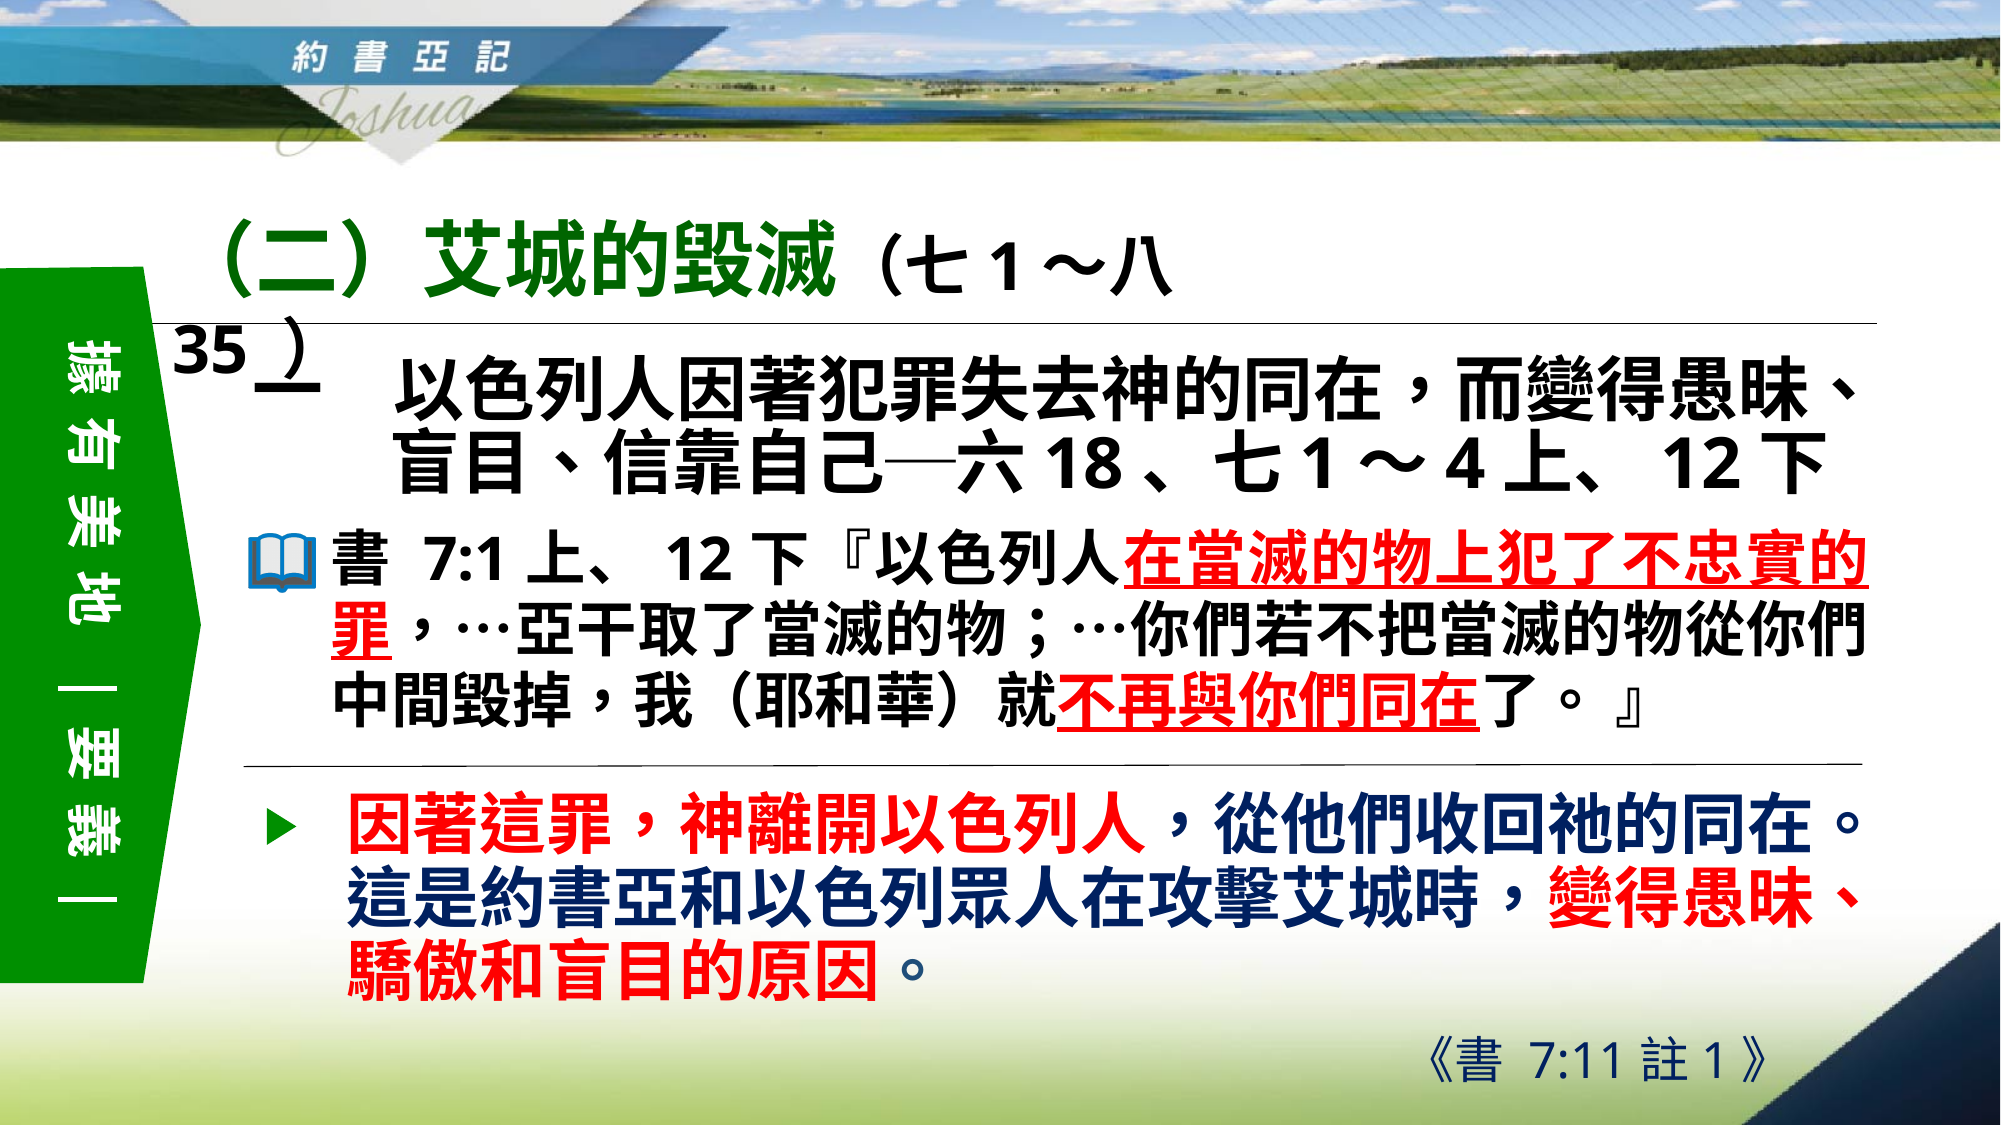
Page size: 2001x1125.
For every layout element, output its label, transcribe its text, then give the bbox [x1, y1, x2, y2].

text_box 書 7:1上、12下『以色列人在當滅的物上犯了不忠實的罪，…亞干取了當滅的物；…你們若不把當滅的物從你們中間毀掉，我（耶和華）就不再與你們同在了。 』 [316, 513, 1884, 743]
text_box （二）艾城的毀滅（七1～八35 ） [157, 199, 1331, 323]
text_box [265, 806, 299, 847]
text_box 據有美地 要義 [38, 324, 137, 915]
text_box 《書 7:11註1》 [1390, 1007, 1807, 1096]
text_box 一 以色列人因著犯罪失去神的同在，而變得愚昧、盲目、信靠自己─六18、七1～4上、12下 [237, 349, 1878, 511]
text_box （二）艾城的毀滅（七1～八35 ） [157, 324, 1331, 394]
text_box 因著這罪，神離開以色列人，從他們收回祂的同在。這是約書亞和以色列眾人在攻擊艾城時，變得愚昧、驕傲和盲目的原因。 [331, 781, 1884, 1017]
picture [0, 0, 2001, 1125]
text_box [0, 265, 202, 985]
